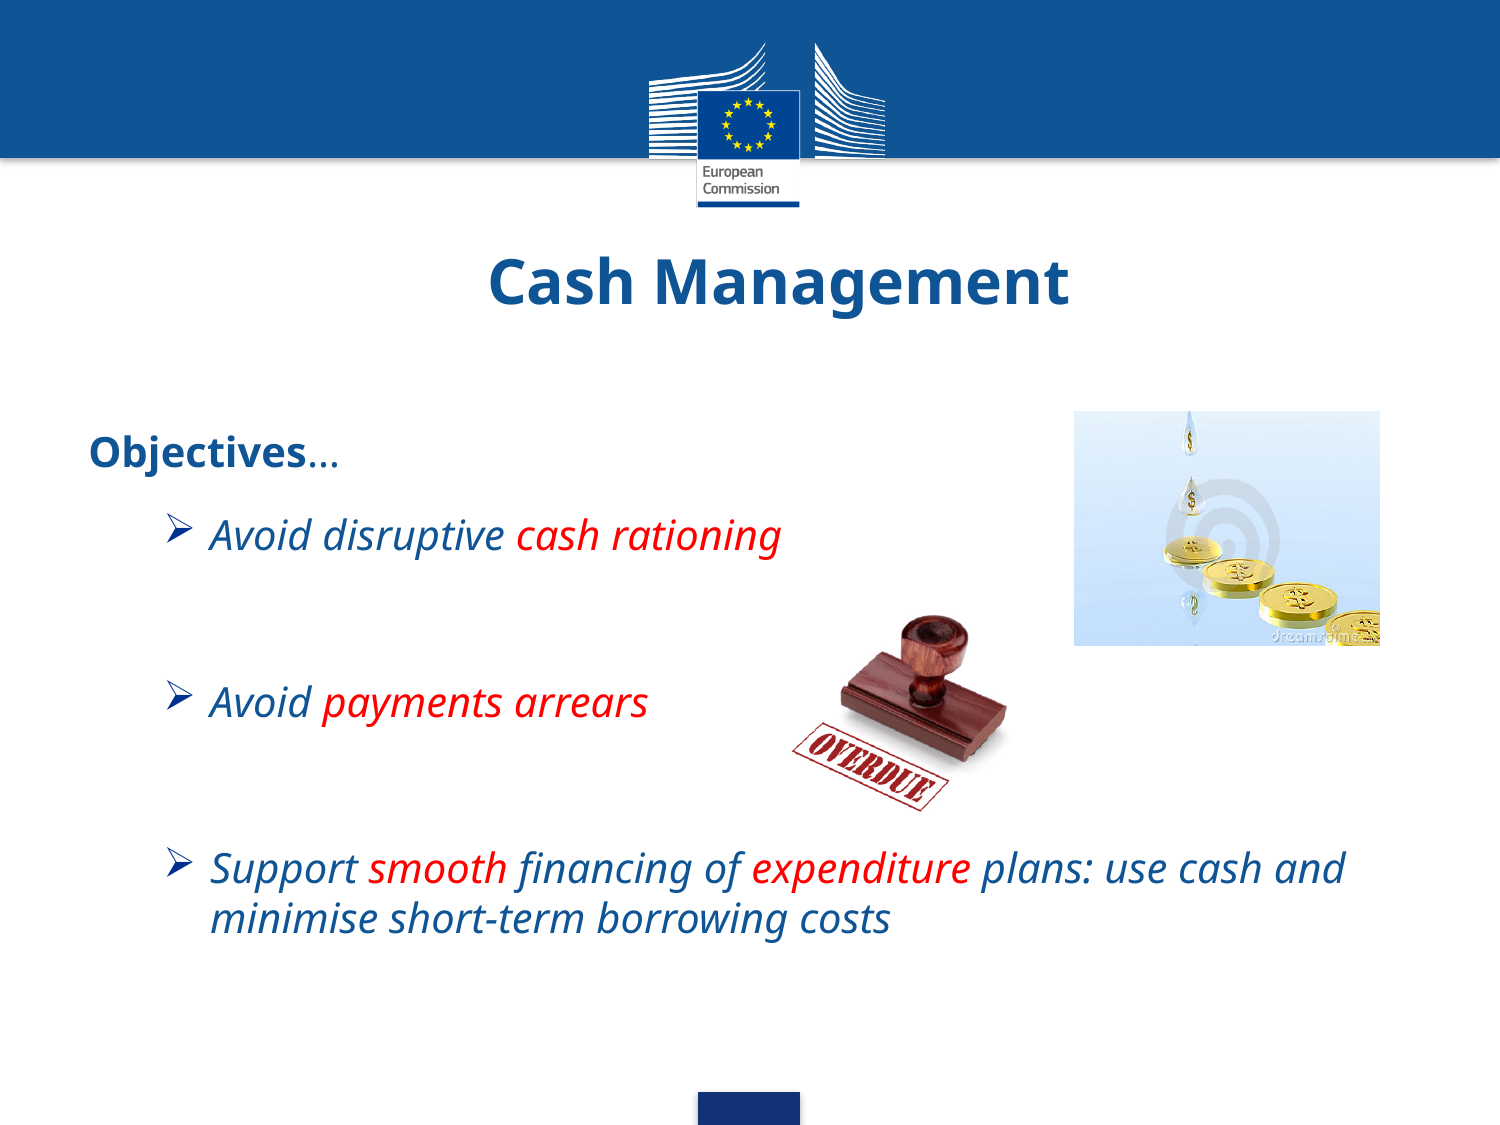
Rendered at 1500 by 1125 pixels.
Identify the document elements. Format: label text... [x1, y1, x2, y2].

picture [649, 42, 885, 185]
picture [1074, 411, 1381, 646]
picture [748, 596, 1055, 835]
title Cash Management [0, 185, 1500, 374]
list Objectives… Avoid disruptive cash rationing Avoid payments arrears Support smooth financing of expenditure plans: use cash and minimise short-term borrowing costs [73, 417, 1424, 988]
